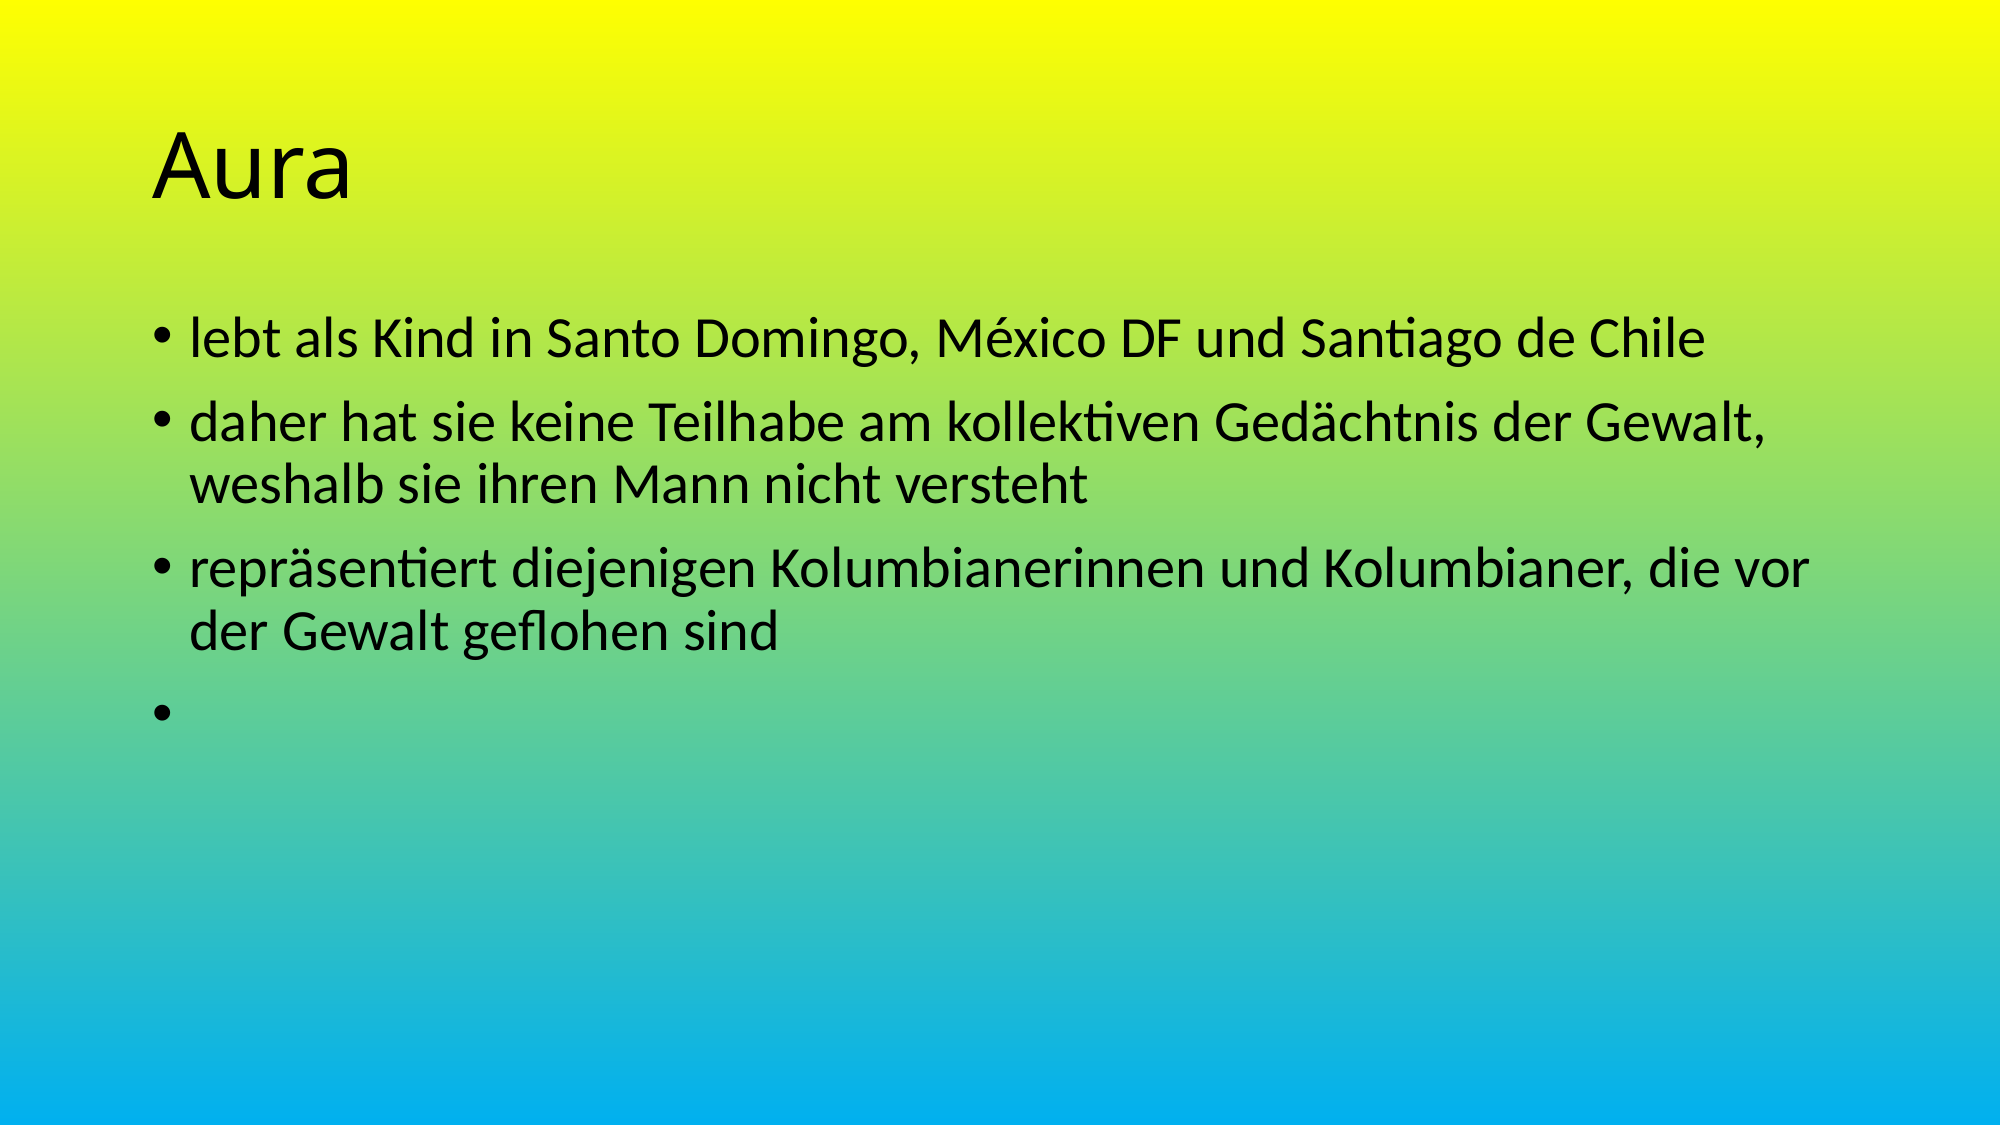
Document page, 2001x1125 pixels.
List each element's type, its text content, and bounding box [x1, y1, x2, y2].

text_box Aura [137, 59, 1863, 278]
text_box lebt als Kind in Santo Domingo, México DF und Santiago de Chile daher hat sie keine Teilhabe am kollektiven Gedächtnis der Gewalt, weshalb sie ihren Mann nicht versteht repräsentiert diejenigen Kolumbianerinnen und Kolumbianer, die vor der Gewalt geflohen sind [137, 299, 1863, 1014]
